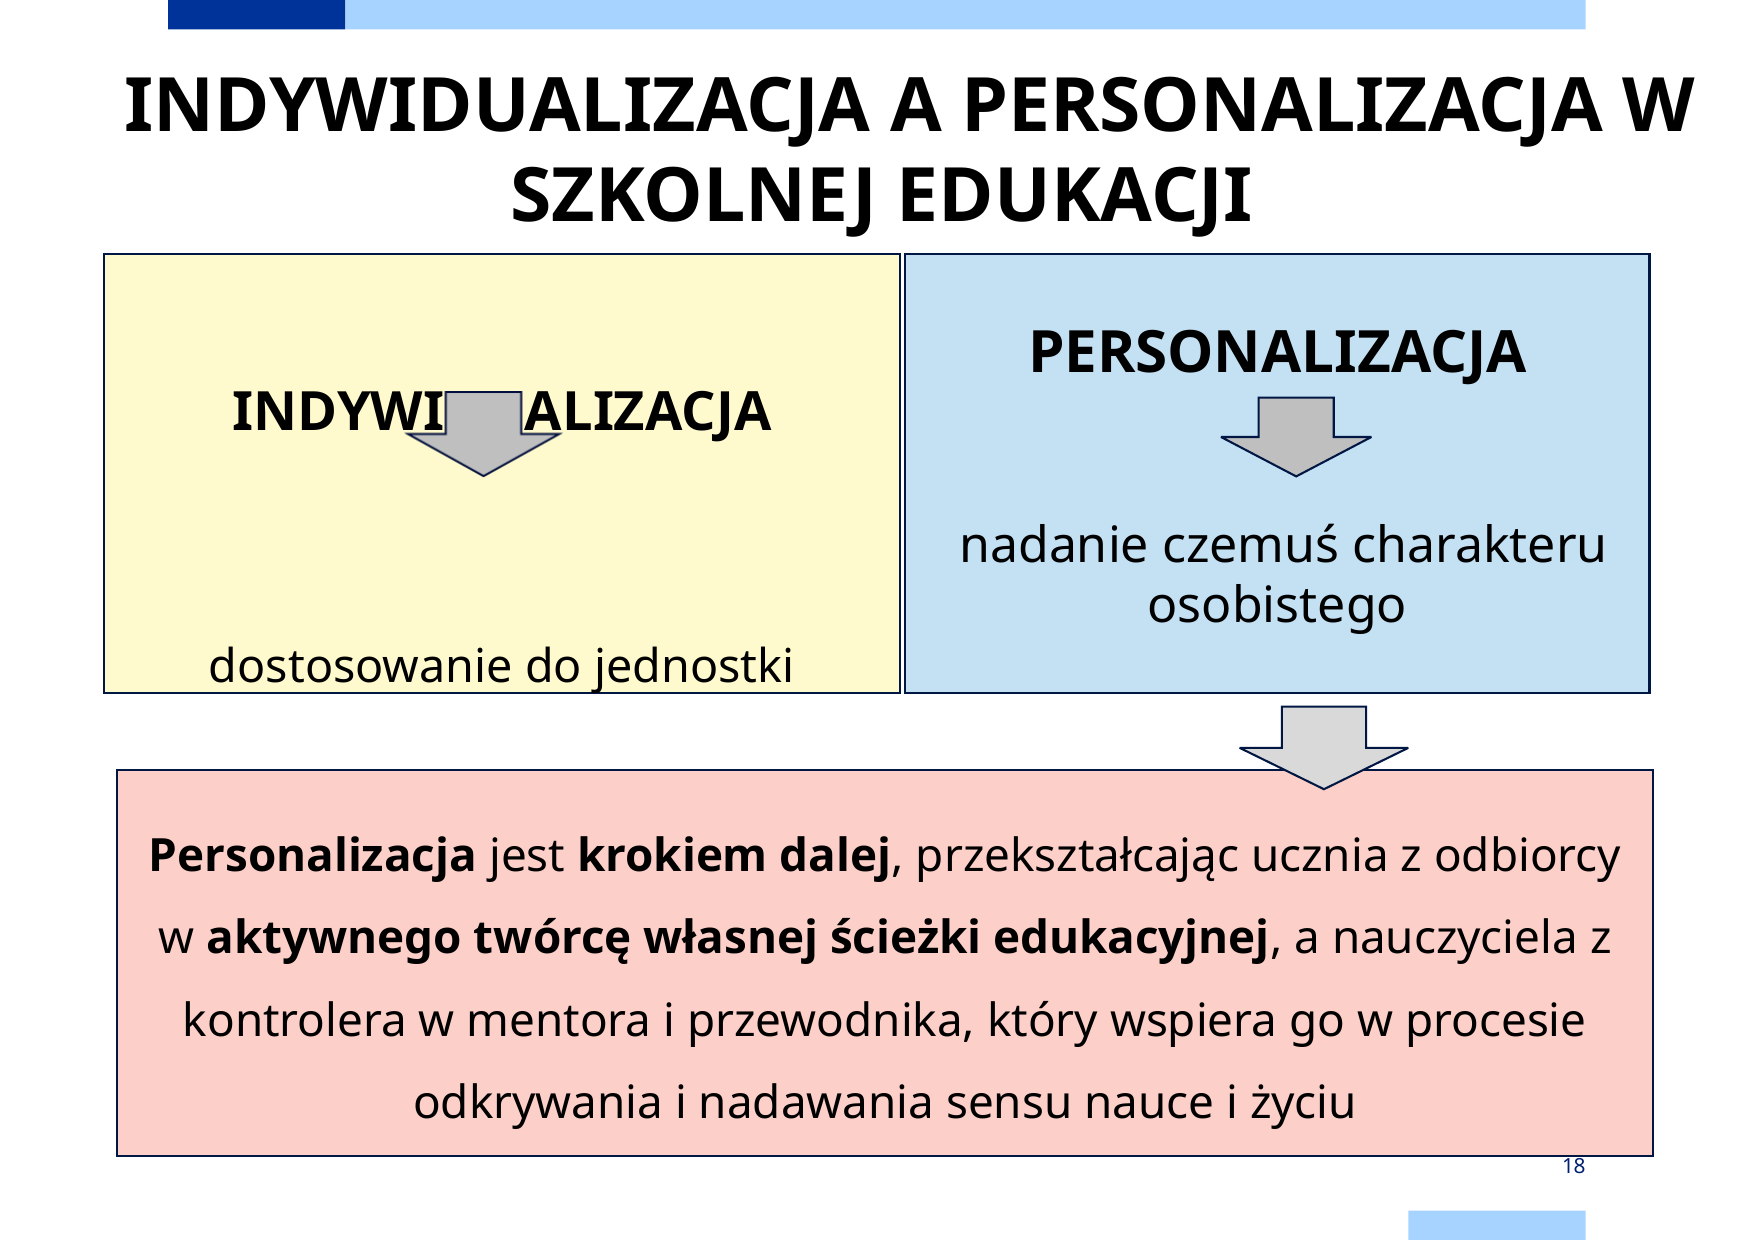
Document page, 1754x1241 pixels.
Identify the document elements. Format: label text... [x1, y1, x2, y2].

text_box Personalizacja jest krokiem dalej, przekształcając ucznia z odbiorcy w aktywnego twórcę własnej ścieżki edukacyjnej, a nauczyciela z kontrolera w mentora i przewodnika, który wspiera go w procesie odkrywania i nadawania sensu nauce i życiu [116, 769, 1654, 1157]
text_box [1239, 705, 1409, 791]
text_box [905, 253, 1650, 693]
slide_number 18 [1408, 1157, 1586, 1182]
picture [404, 391, 563, 478]
list INDYWIDUALIZACJA dostosowanie do jednostki [103, 253, 901, 694]
text_box INDYWIDUALIZACJA A PERSONALIZACJA W SZKOLNEJ EDUKACJI [84, 57, 1718, 236]
